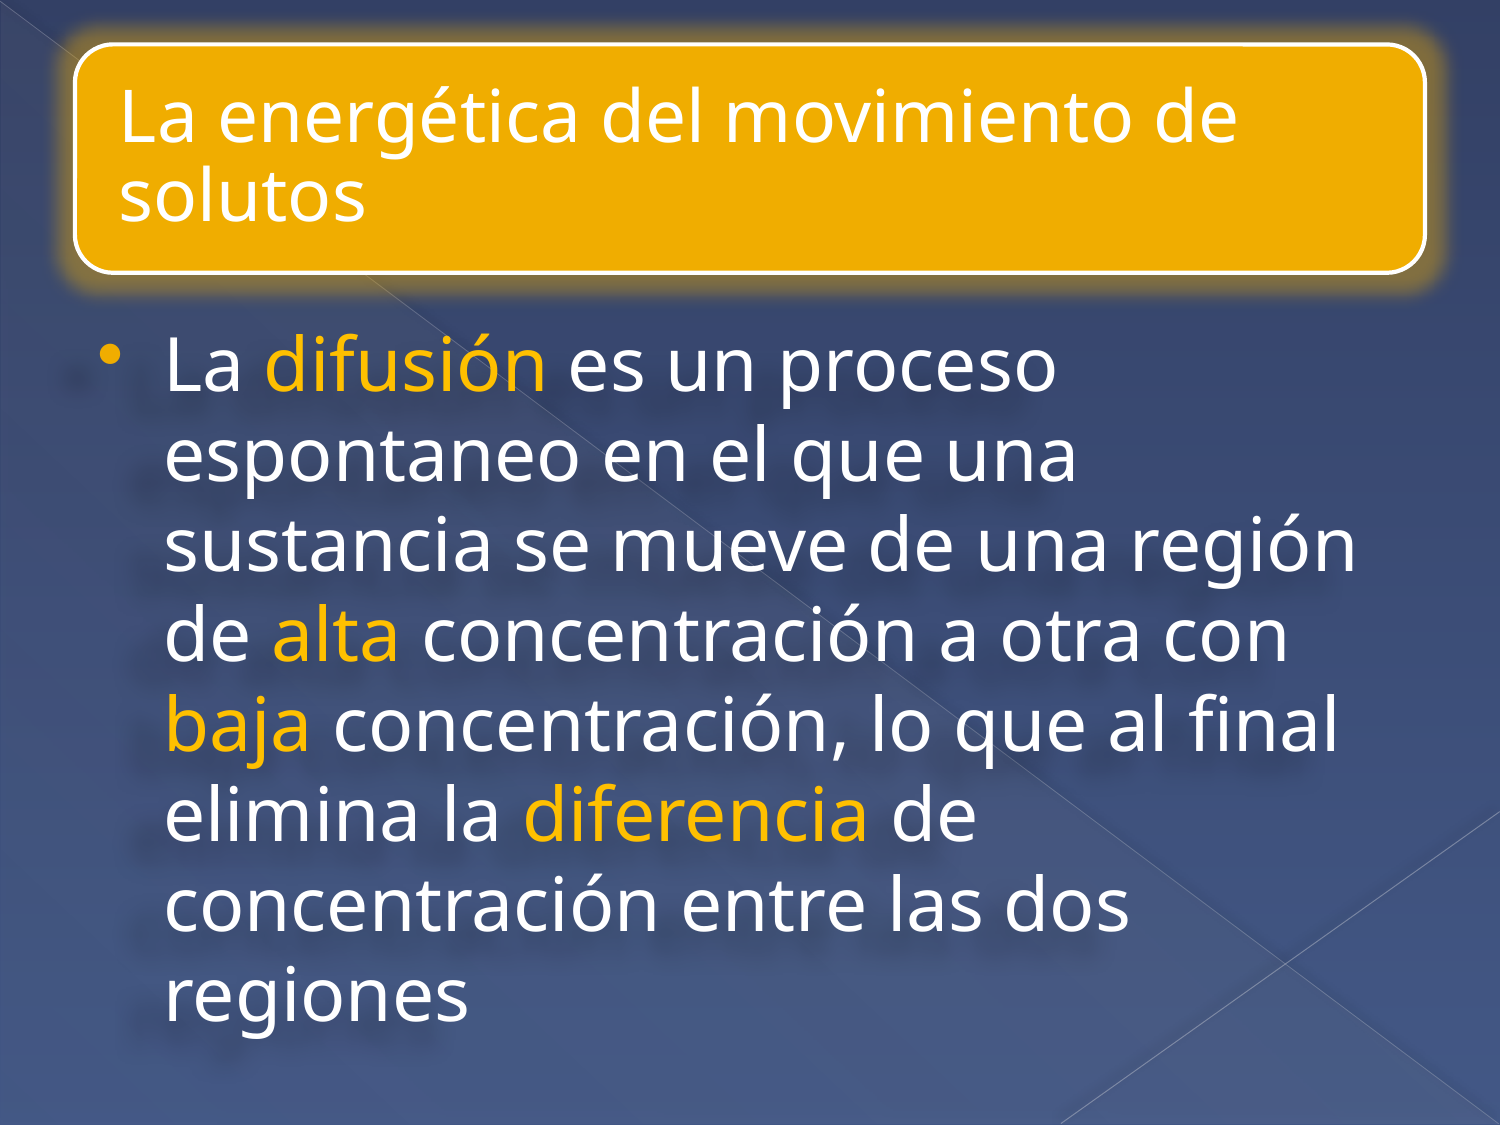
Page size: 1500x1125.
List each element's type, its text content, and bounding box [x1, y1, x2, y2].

list La difusión es un proceso espontaneo en el que una sustancia se mueve de una región de alta concentración a otra con baja concentración, lo que al final elimina la diferencia de concentración entre las dos regiones [75, 308, 1425, 1059]
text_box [74, 43, 1426, 274]
